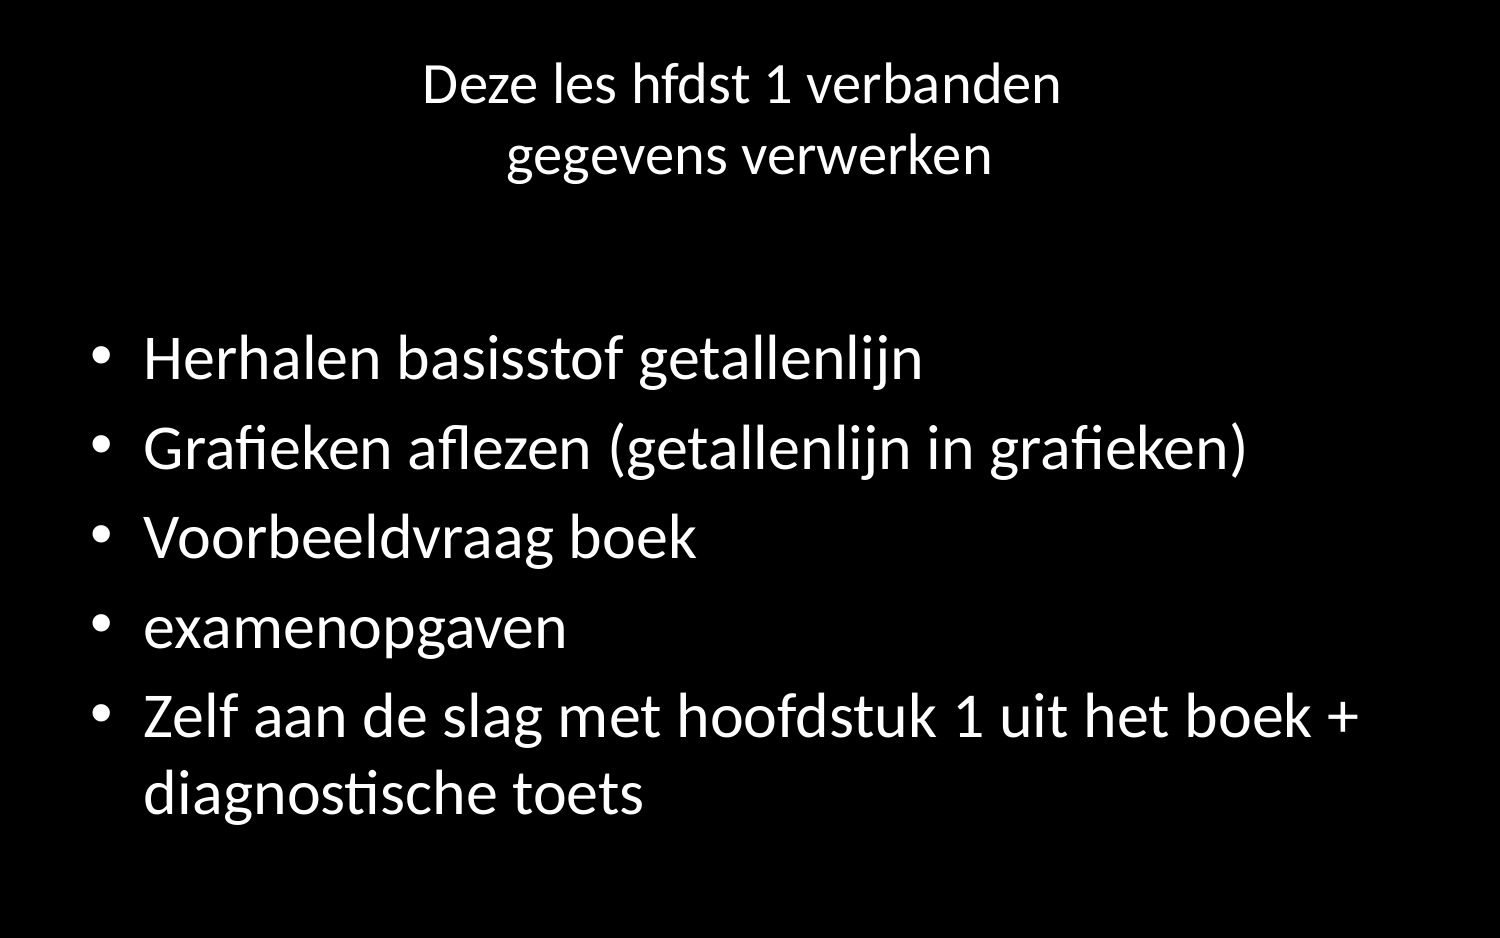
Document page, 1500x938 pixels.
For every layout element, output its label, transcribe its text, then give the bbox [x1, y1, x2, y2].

list Herhalen basisstof getallenlijn Grafieken aflezen (getallenlijn in grafieken) Voorbeeldvraag boek examenopgaven Zelf aan de slag met hoofdstuk 1 uit het boek + diagnostische toets [75, 218, 1425, 838]
title Deze les hfdst 1 verbanden gegevens verwerken [75, 37, 1425, 194]
